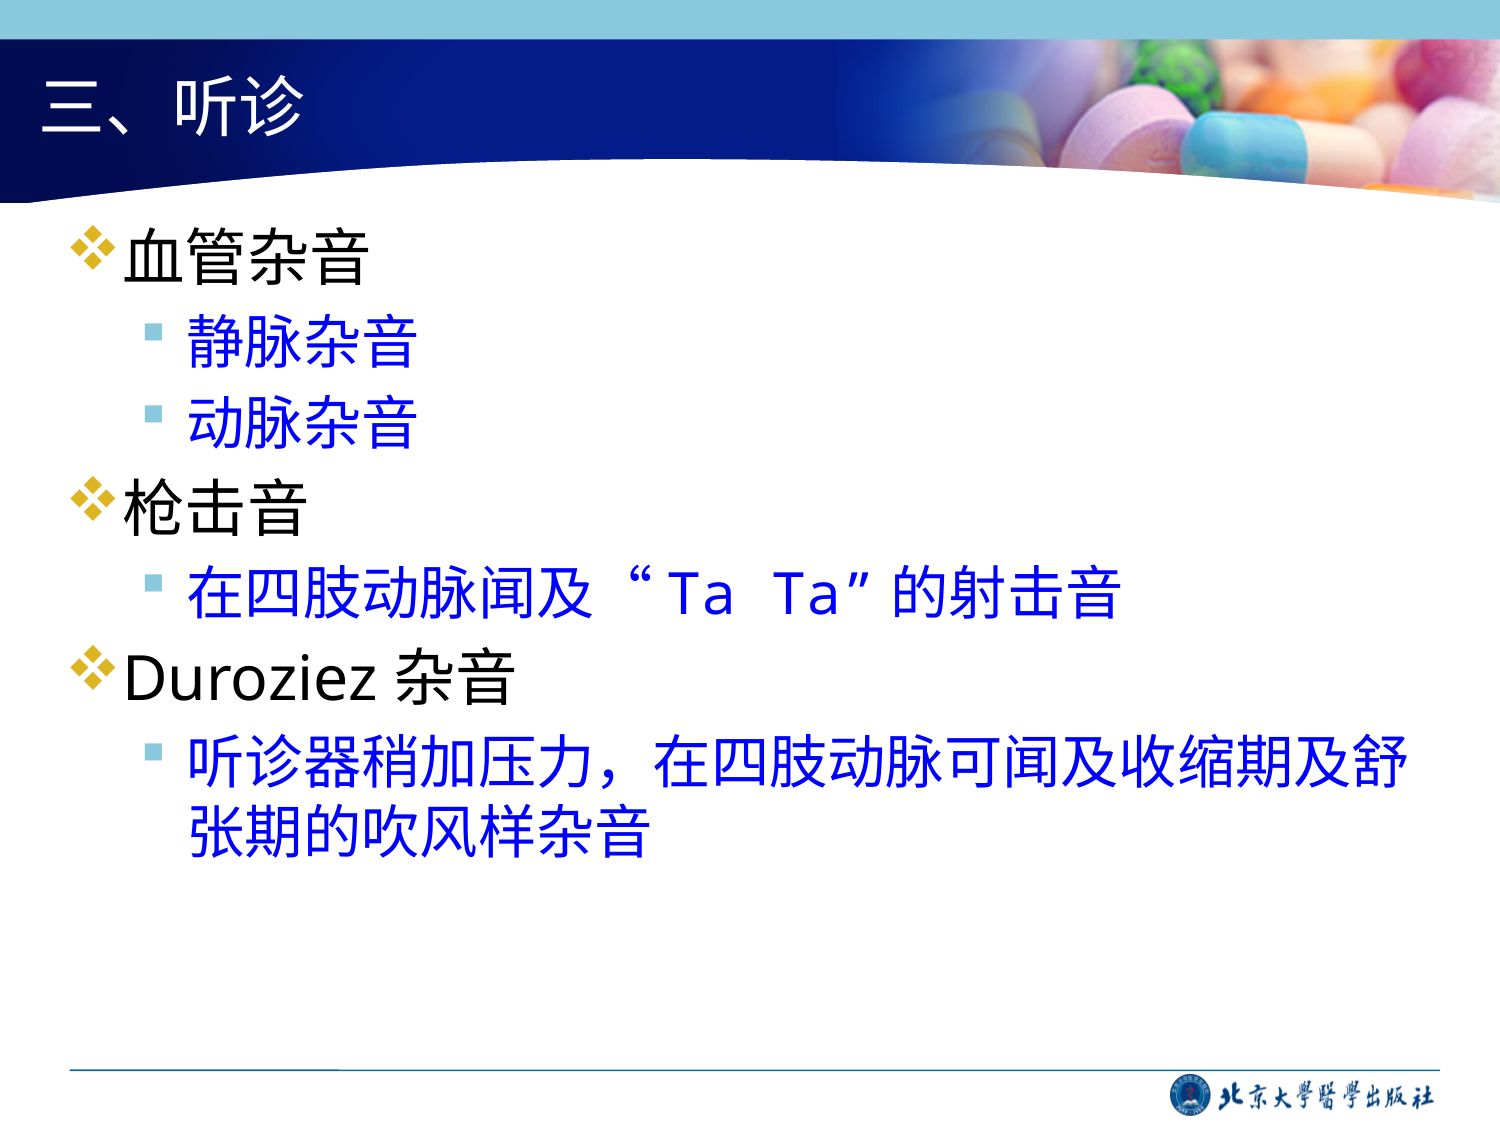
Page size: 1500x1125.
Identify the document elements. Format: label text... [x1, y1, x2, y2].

title 三、听诊 [23, 58, 1349, 152]
list 血管杂音 静脉杂音 动脉杂音 枪击音 在四肢动脉闻及“Ta Ta”的射击音 Duroziez杂音 听诊器稍加压力，在四肢动脉可闻及收缩期及舒张期的吹风样杂音 [49, 210, 1463, 1026]
picture [1170, 1074, 1436, 1118]
picture [0, 40, 1500, 203]
